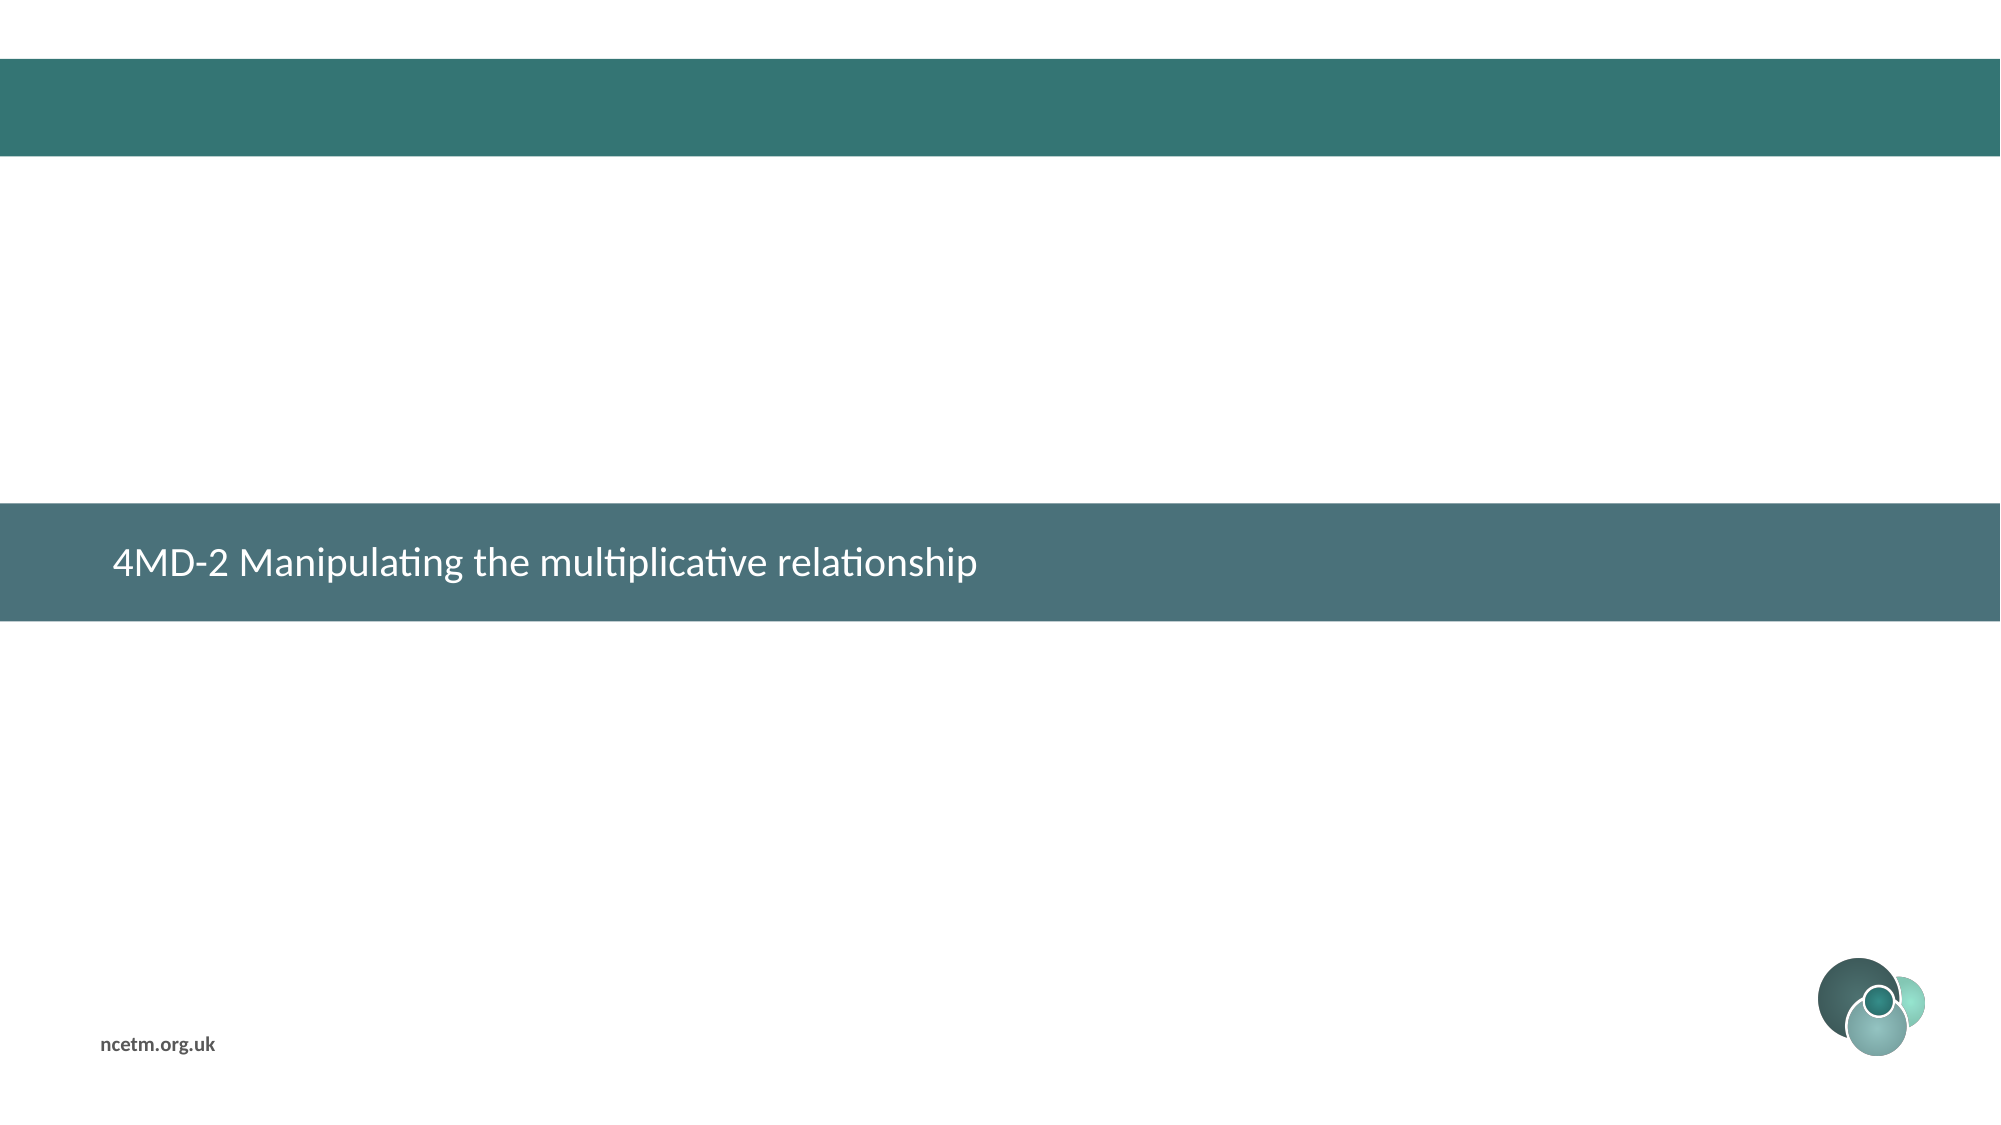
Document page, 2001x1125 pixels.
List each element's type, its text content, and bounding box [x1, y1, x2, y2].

text_box 4MD-2 Manipulating the multiplicative relationship [97, 527, 1945, 598]
picture [1818, 958, 1925, 1056]
text_box [0, 503, 2000, 622]
